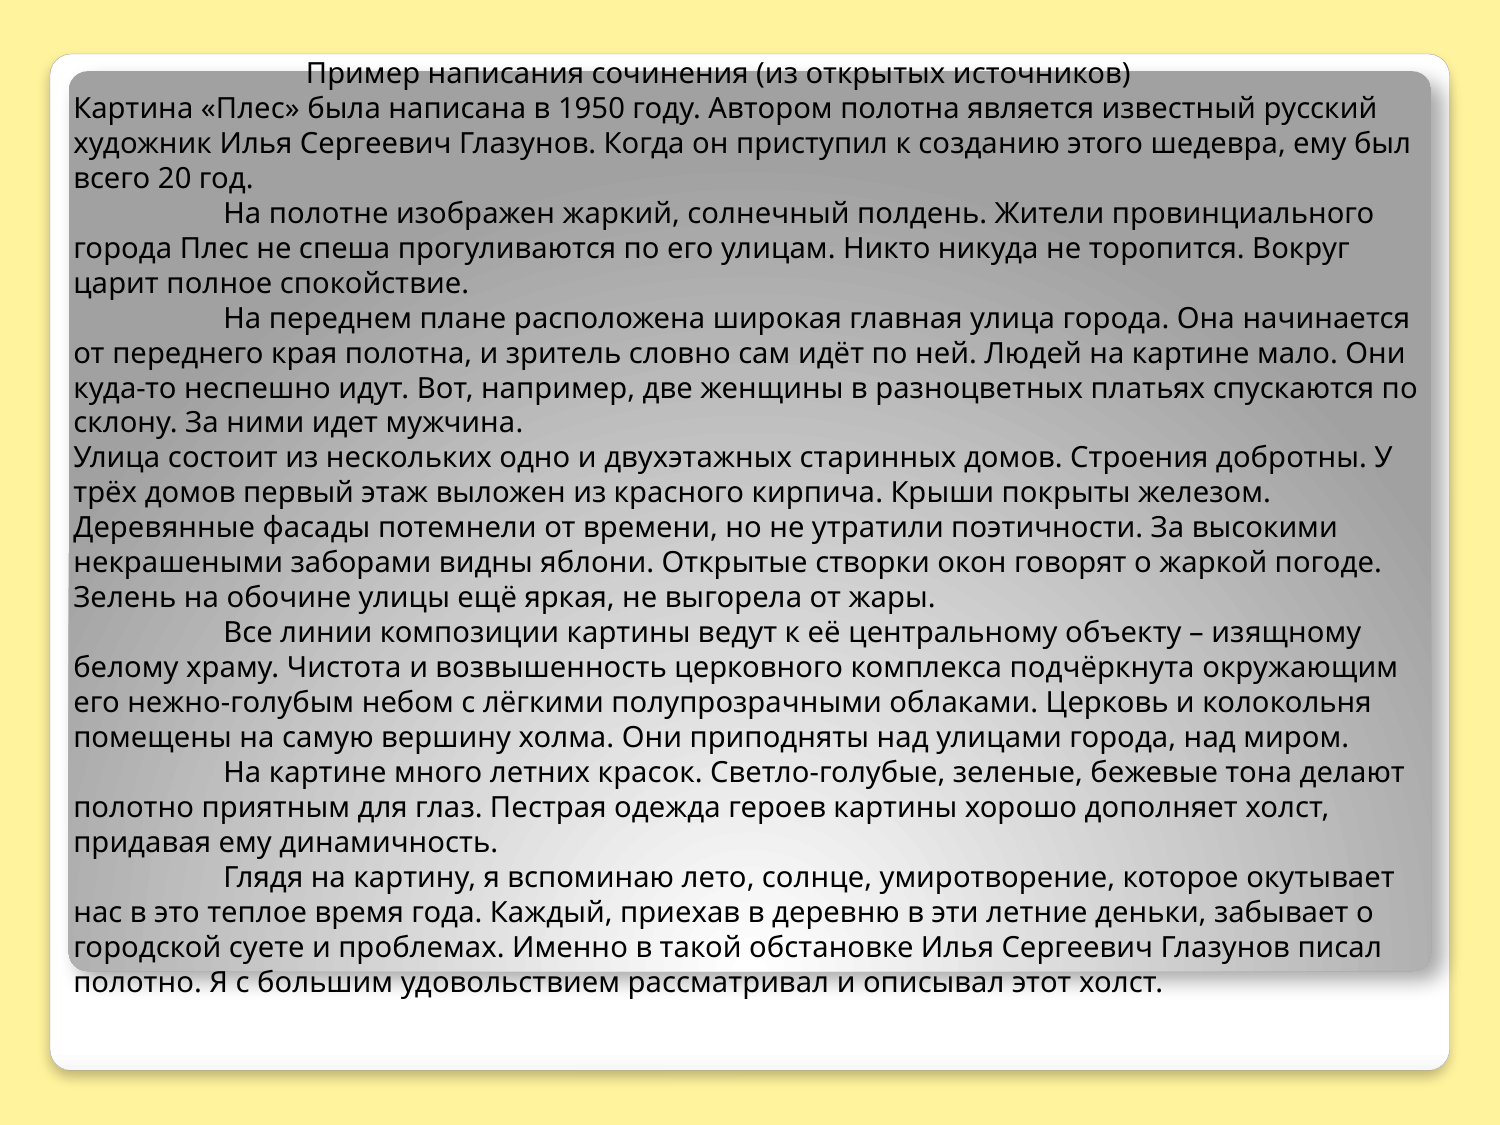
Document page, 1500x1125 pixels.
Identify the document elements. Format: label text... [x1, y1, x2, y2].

text_box Пример написания сочинения (из открытых источников) Картина «Плес» была написана в 1950 году. Автором полотна является известный русский художник Илья Сергеевич Глазунов. Когда он приступил к созданию этого шедевра, ему был всего 20 год. На полотне изображен жаркий, солнечный полдень. Жители провинциального города Плес не спеша прогуливаются по его улицам. Никто никуда не торопится. Вокруг царит полное спокойствие. На переднем плане расположена широкая главная улица города. Она начинается от переднего края полотна, и зритель словно сам идёт по ней. Людей на картине мало. Они куда-то неспешно идут. Вот, например, две женщины в разноцветных платьях спускаются по склону. За ними идет мужчина. Улица состоит из нескольких одно и двухэтажных старинных домов. Строения добротны. У трёх домов первый этаж выложен из красного кирпича. Крыши покрыты железом. Деревянные фасады потемнели от времени, но не утратили поэтичности. За высокими некрашеными заборами видны яблони. Открытые створки окон говорят о жаркой погоде. Зелень на обочине улицы ещё яркая, не выгорела от жары. Все линии композиции картины ведут к её центральному объекту – изящному белому храму. Чистота и возвышенность церковного комплекса подчёркнута окружающим его нежно-голубым небом с лёгкими полупрозрачными облаками. Церковь и колокольня помещены на самую вершину холма. Они приподняты над улицами города, над миром. На картине много летних красок. Светло-голубые, зеленые, бежевые тона делают полотно приятным для глаз. Пестрая одежда героев картины хорошо дополняет холст, придавая ему динамичность. Глядя на картину, я вспоминаю лето, солнце, умиротворение, которое окутывает нас в это теплое время года. Каждый, приехав в деревню в эти летние деньки, забывает о городской суете и проблемах. Именно в такой обстановке Илья Сергеевич Глазунов писал полотно. Я с большим удовольствием рассматривал и описывал этот холст. [58, 46, 1453, 1006]
